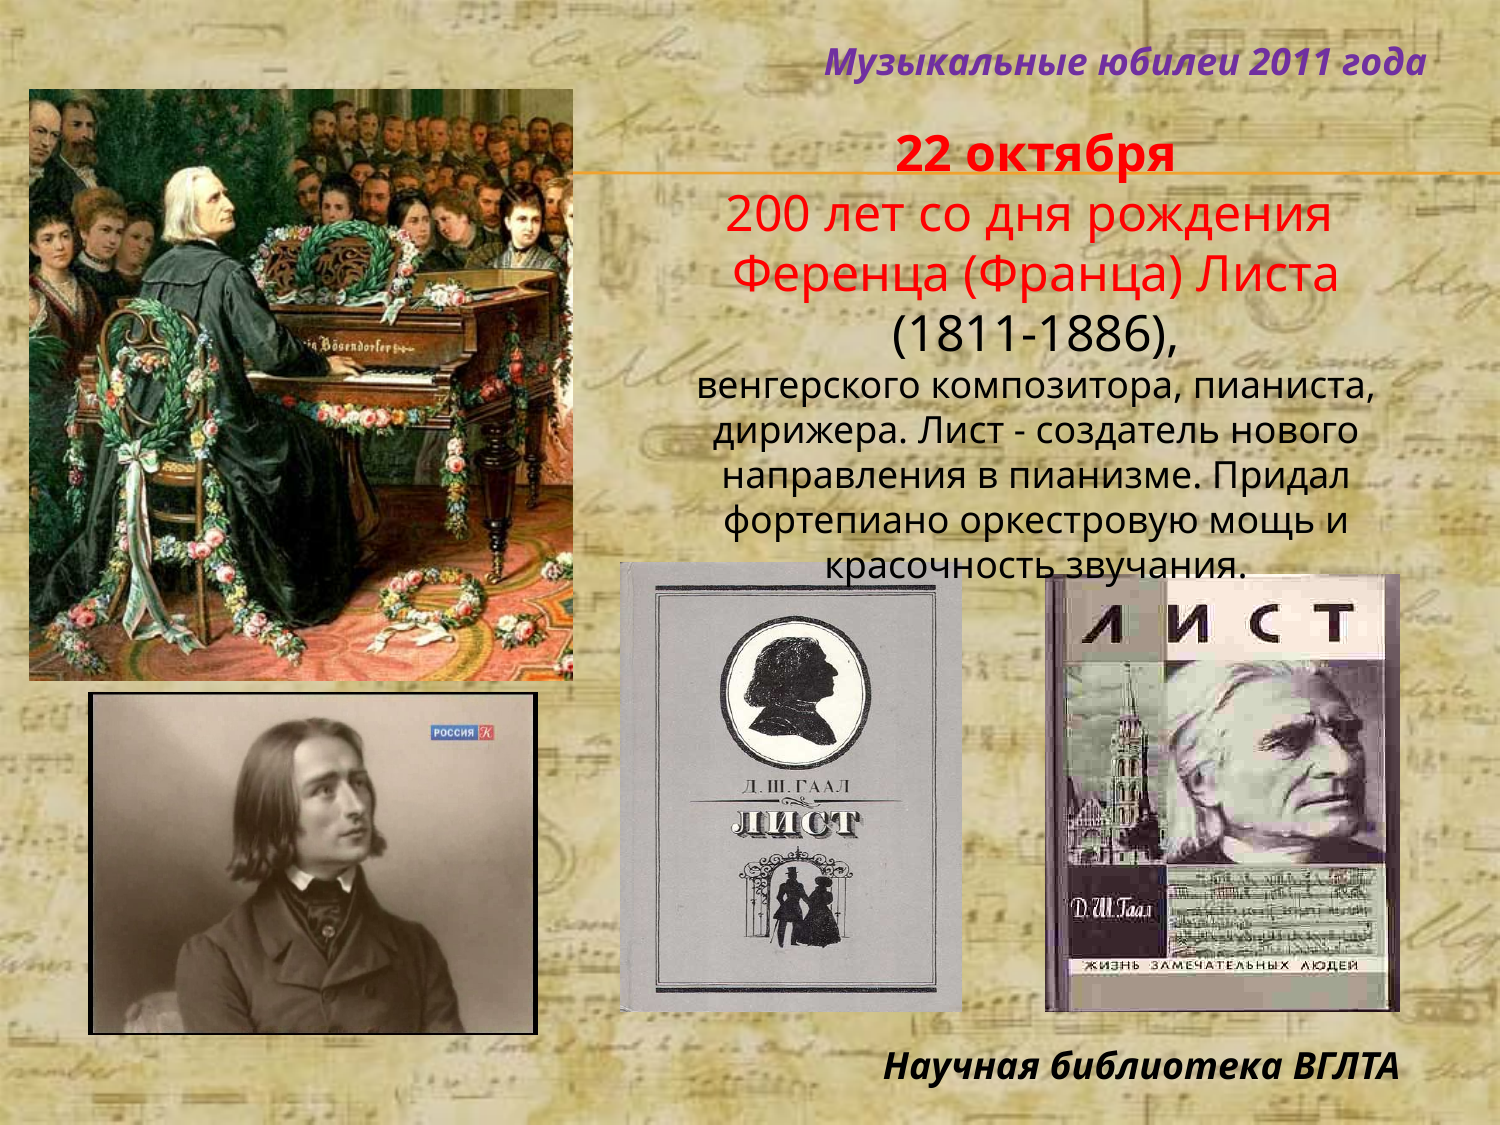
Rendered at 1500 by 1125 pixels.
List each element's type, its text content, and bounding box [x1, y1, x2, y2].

picture [0, 0, 1500, 1125]
picture [1045, 573, 1400, 1012]
text_box 22 октября 200 лет со дня рождения Ференца (Франца) Листа (1811-1886), венгерского композитора, пианиста, дирижера. Лист - создатель нового направления в пианизме. Придал фортепиано оркестровую мощь и красочность звучания. [608, 113, 1465, 639]
text_box Музыкальные юбилеи 2011 года [809, 30, 1471, 91]
text_box Научная библиотека ВГЛТА [868, 1034, 1459, 1095]
